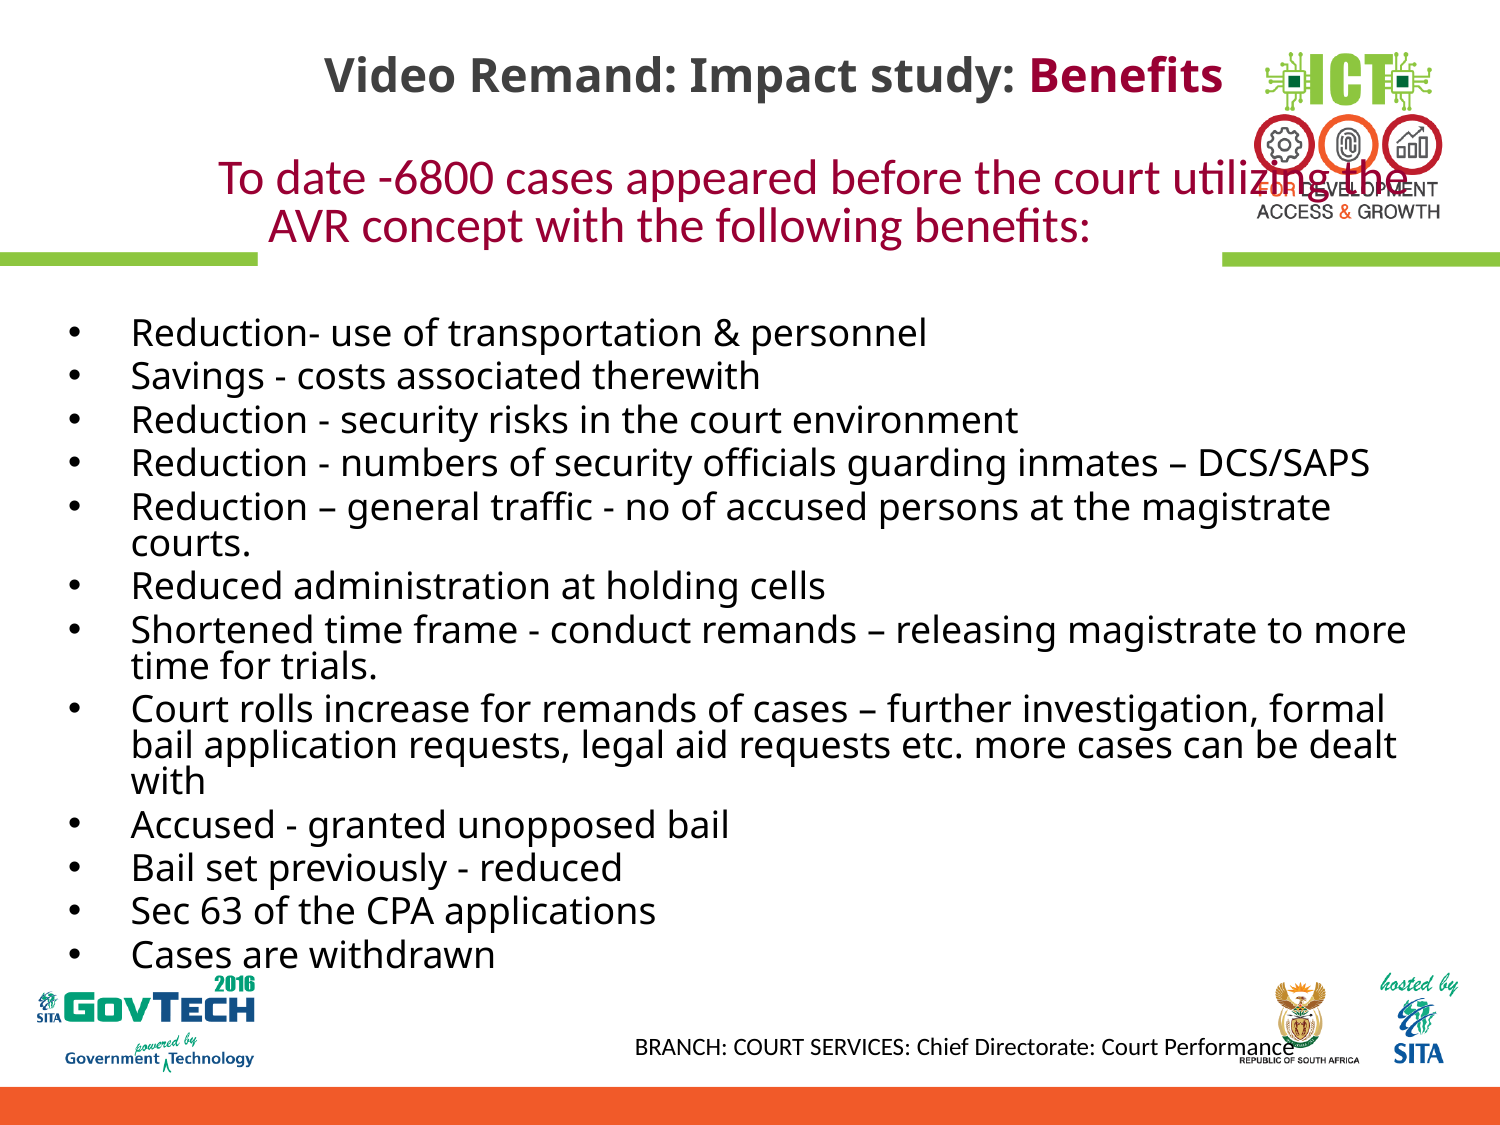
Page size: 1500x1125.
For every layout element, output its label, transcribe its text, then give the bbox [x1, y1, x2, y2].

picture [0, 0, 1500, 1125]
text_box BRANCH: COURT SERVICES: Chief Directorate: Court Performance [620, 1023, 1500, 1111]
list To date -6800 cases appeared before the court utilizing the AVR concept with the following benefits: Reduction- use of transportation & personnel Savings - costs associated therewith Reduction - security risks in the court environment Reduction - numbers of security officials guarding inmates – DCS/SAPS Reduction – general traffic - no of accused persons at the magistrate courts. Reduced administration at holding cells Shortened time frame - conduct remands – releasing magistrate to more time for trials. Court rolls increase for remands of cases – further investigation, formal bail application requests, legal aid requests etc. more cases can be dealt with Accused - granted unopposed bail Bail set previously - reduced Sec 63 of the CPA applications Cases are withdrawn [53, 148, 1459, 1012]
title Video Remand: Impact study: Benefits [100, 32, 1471, 114]
